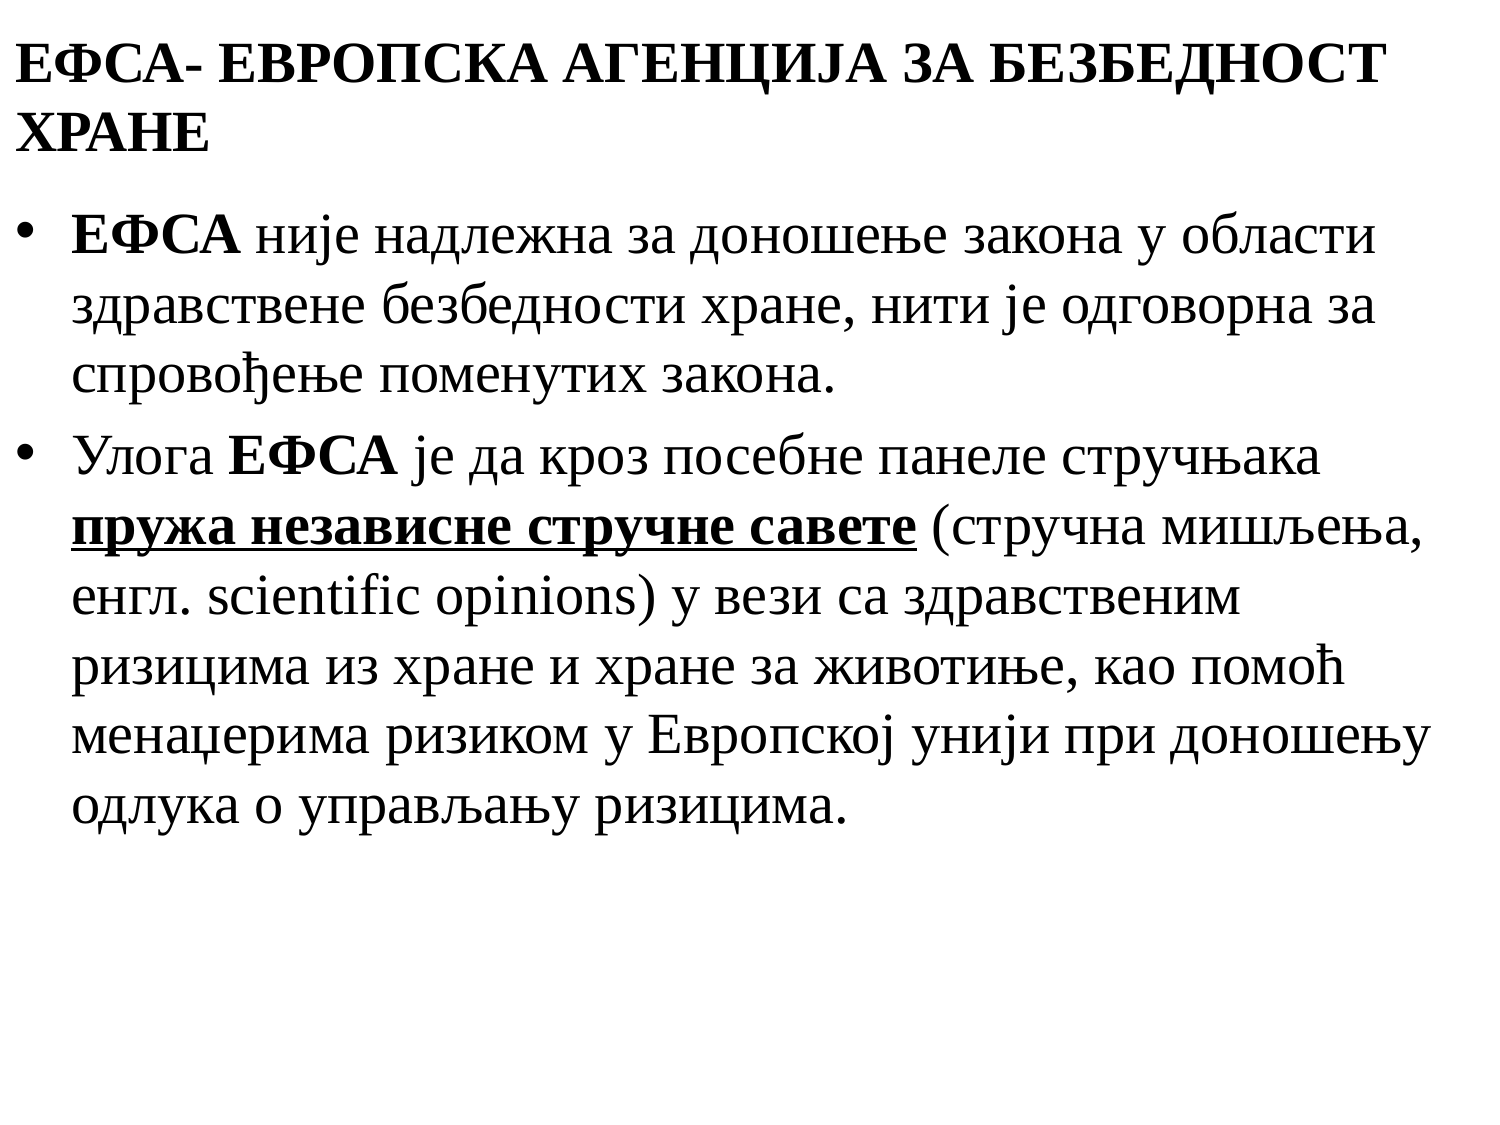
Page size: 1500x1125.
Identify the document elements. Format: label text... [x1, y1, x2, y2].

list ЕФСА није надлежна за доношење закона у области здравствене безбедности хране, нити је одговорна за спровођење поменутих закона. Улога ЕФСА је да кроз посебне панеле стручњака пружа независне стручне савете (стручна мишљења, енгл. scientific opinions) у вези са здравственим ризицима из хране и хране за животиње, као помоћ менаџерима ризиком у Европској унији при доношењу одлука о управљању ризицима. [0, 187, 1500, 1125]
title ЕФСА- ЕВРОПСКА АГЕНЦИЈА ЗА БЕЗБЕДНОСТ ХРАНЕ [0, 0, 1500, 187]
